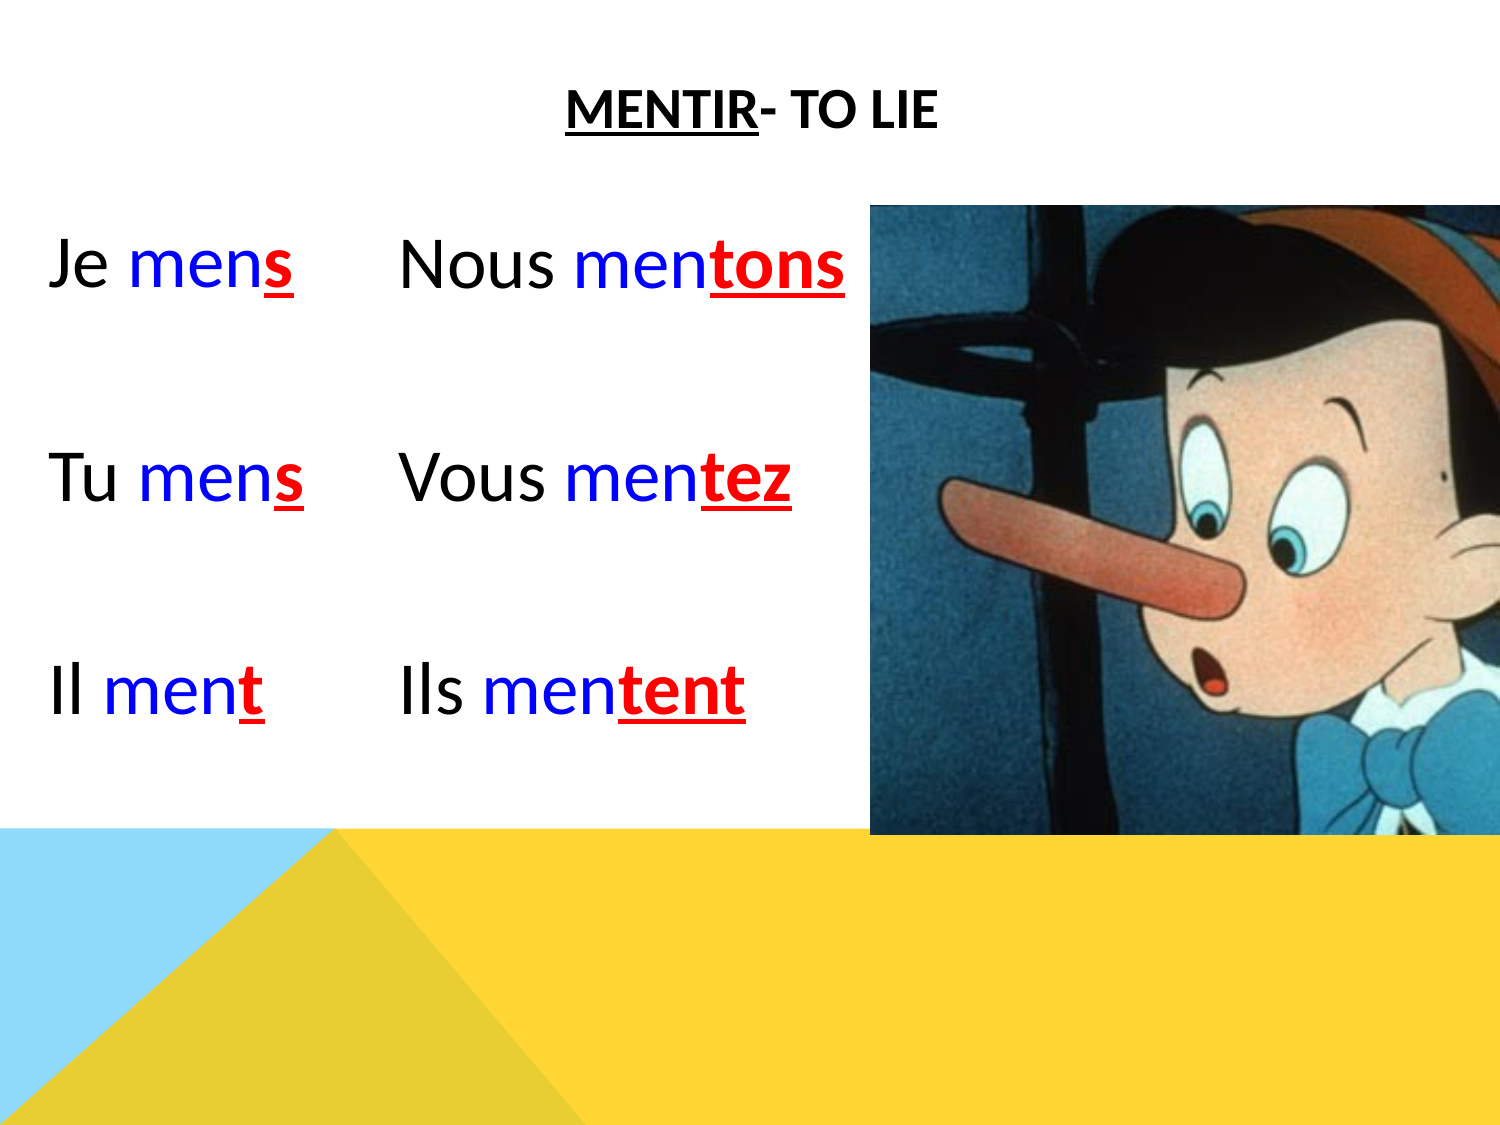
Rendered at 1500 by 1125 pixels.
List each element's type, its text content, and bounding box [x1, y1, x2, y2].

text_box Je mens Tu mens Il ment [33, 205, 521, 793]
picture [870, 205, 1500, 835]
title MENTIR- to Lie [135, 60, 1369, 150]
list Nous mentons Vous mentez Ils mentent [521, 205, 868, 793]
